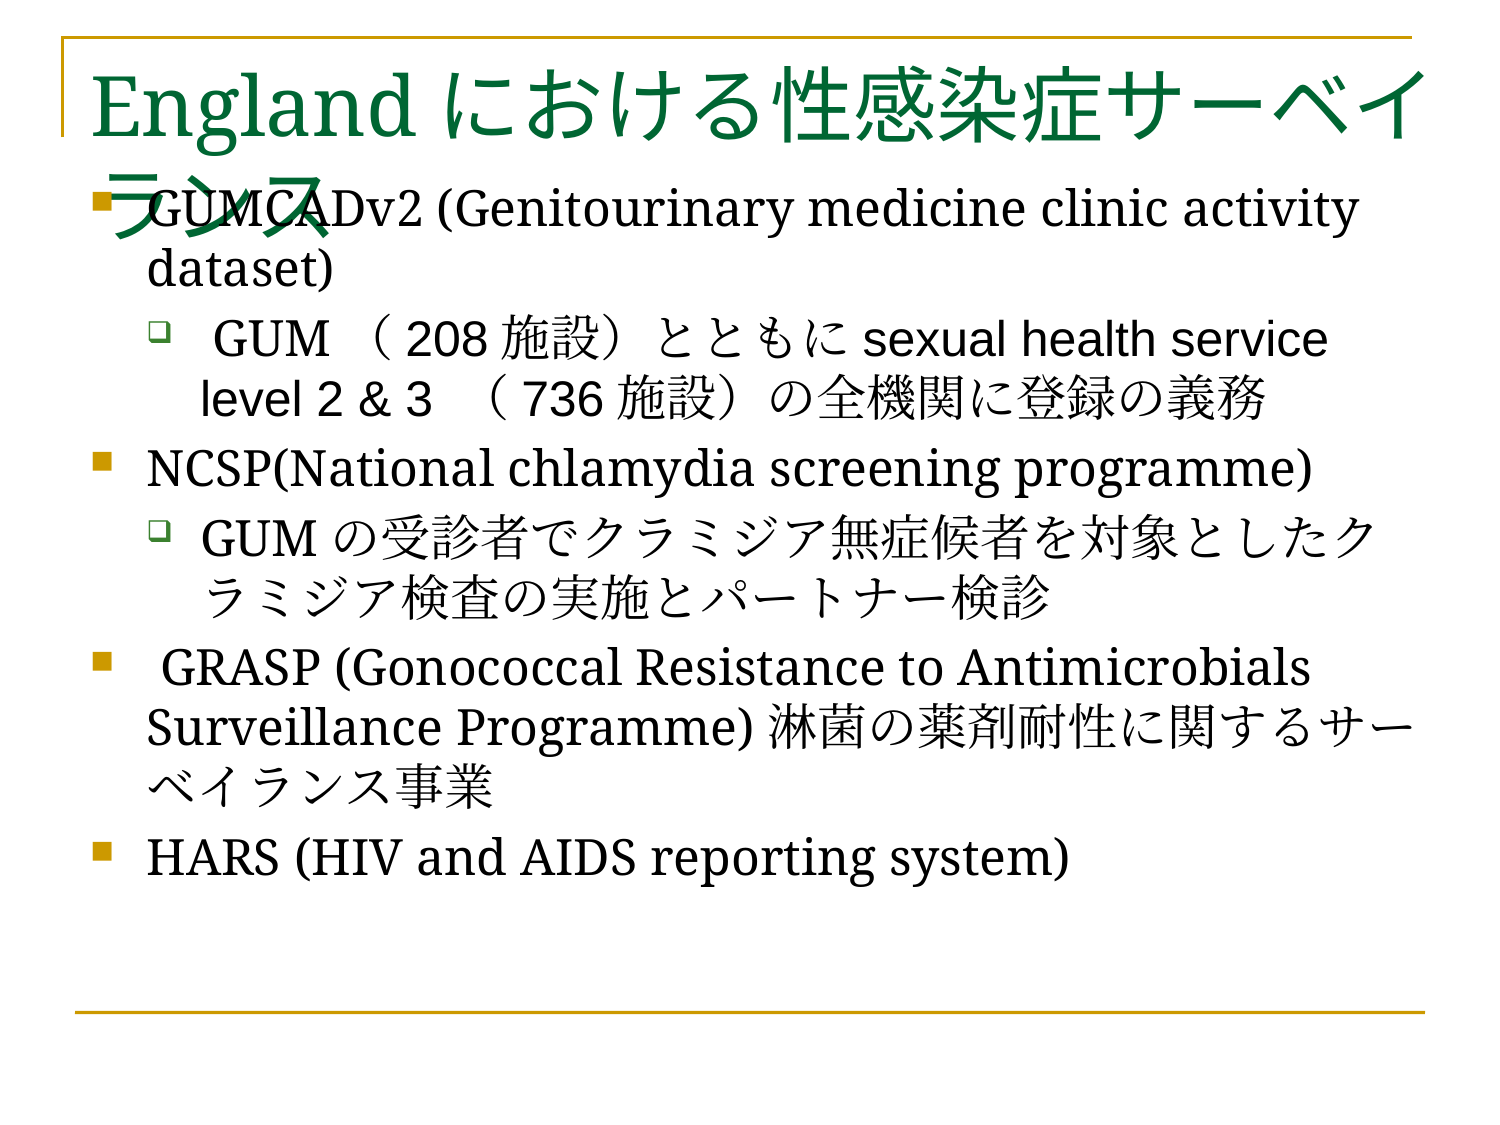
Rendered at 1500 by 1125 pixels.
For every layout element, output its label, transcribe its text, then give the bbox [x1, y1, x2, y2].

title Englandにおける性感染症サーベイランス [75, 45, 1500, 166]
list GUMCADv2 (Genitourinary medicine clinic activity dataset) GUM（208施設）とともにsexual health service level 2 & 3 （736施設）の全機関に登録の義務 NCSP(National chlamydia screening programme) GUMの受診者でクラミジア無症候者を対象としたクラミジア検査の実施とパートナー検診 GRASP (Gonococcal Resistance to Antimicrobials Surveillance Programme)淋菌の薬剤耐性に関するサーベイランス事業 HARS (HIV and AIDS reporting system) [75, 168, 1442, 994]
